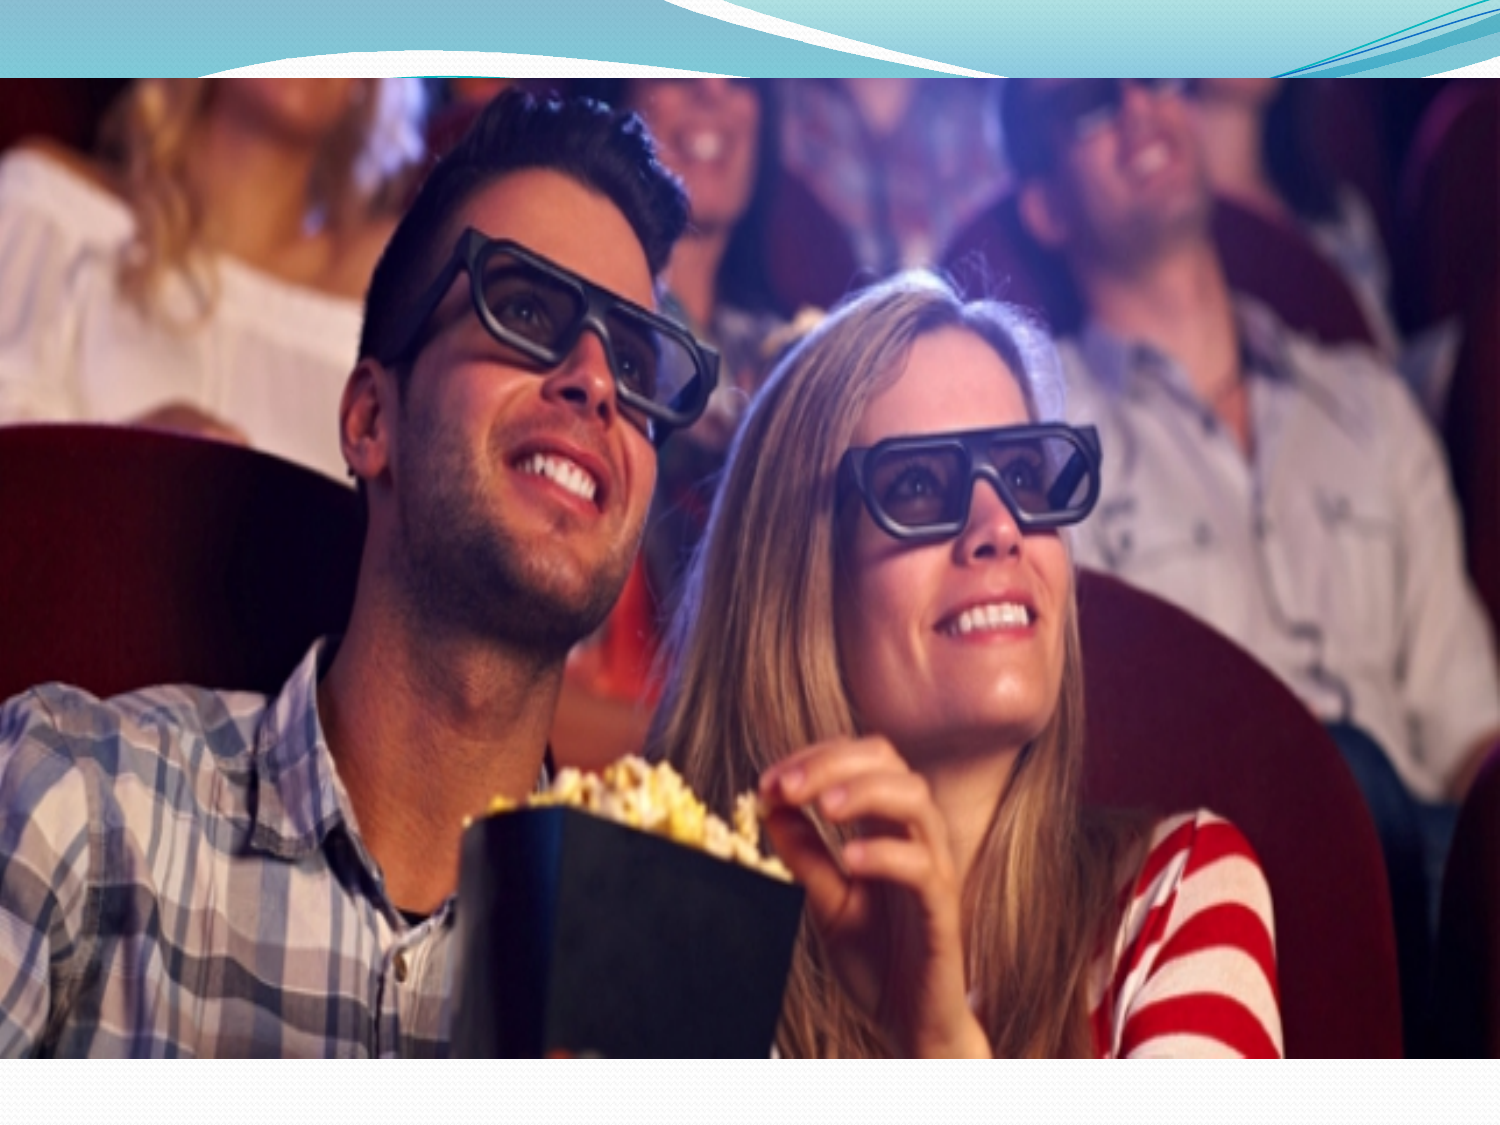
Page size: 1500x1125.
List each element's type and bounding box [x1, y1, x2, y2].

picture [0, 77, 1500, 1059]
